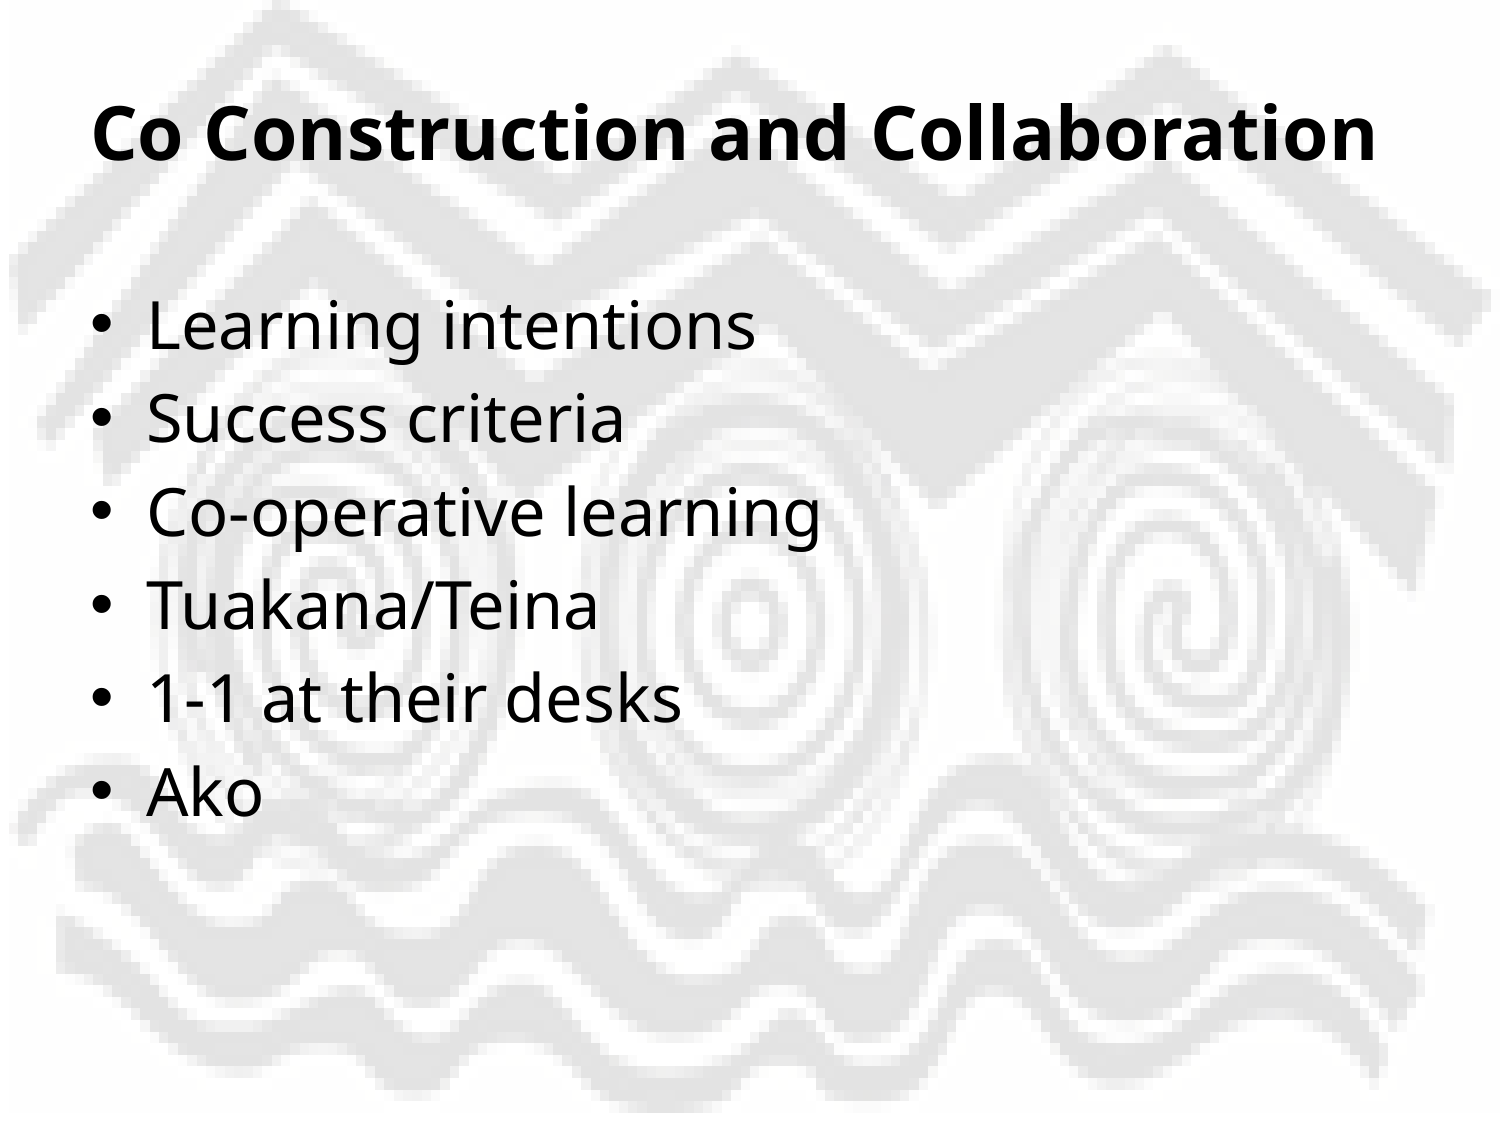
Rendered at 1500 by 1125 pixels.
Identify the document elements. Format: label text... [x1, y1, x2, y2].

list Co Construction and Collaboration Learning intentions Success criteria Co-operative learning Tuakana/Teina 1-1 at their desks Ako [75, 78, 1425, 1005]
